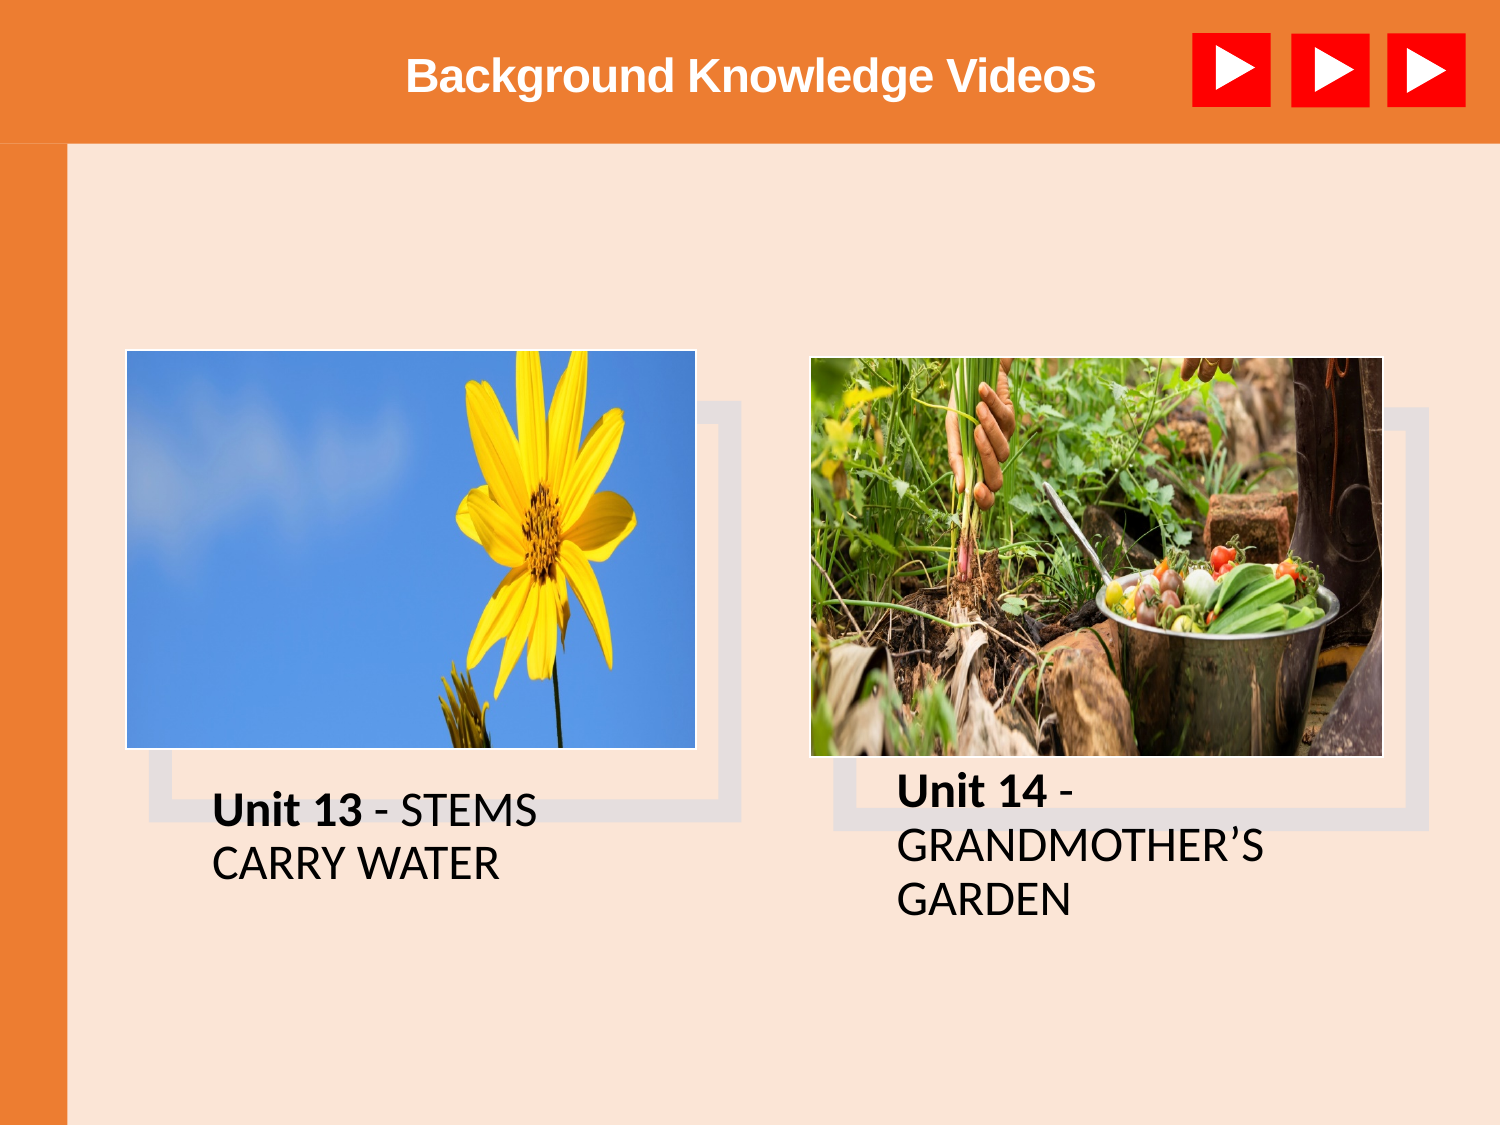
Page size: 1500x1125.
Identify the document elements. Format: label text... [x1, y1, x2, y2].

text_box [0, 0, 1500, 145]
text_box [1192, 33, 1466, 108]
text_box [125, 103, 1084, 1069]
text_box Background Knowledge Videos [390, 37, 1124, 109]
text_box [0, 143, 68, 1125]
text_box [809, 109, 1500, 1079]
